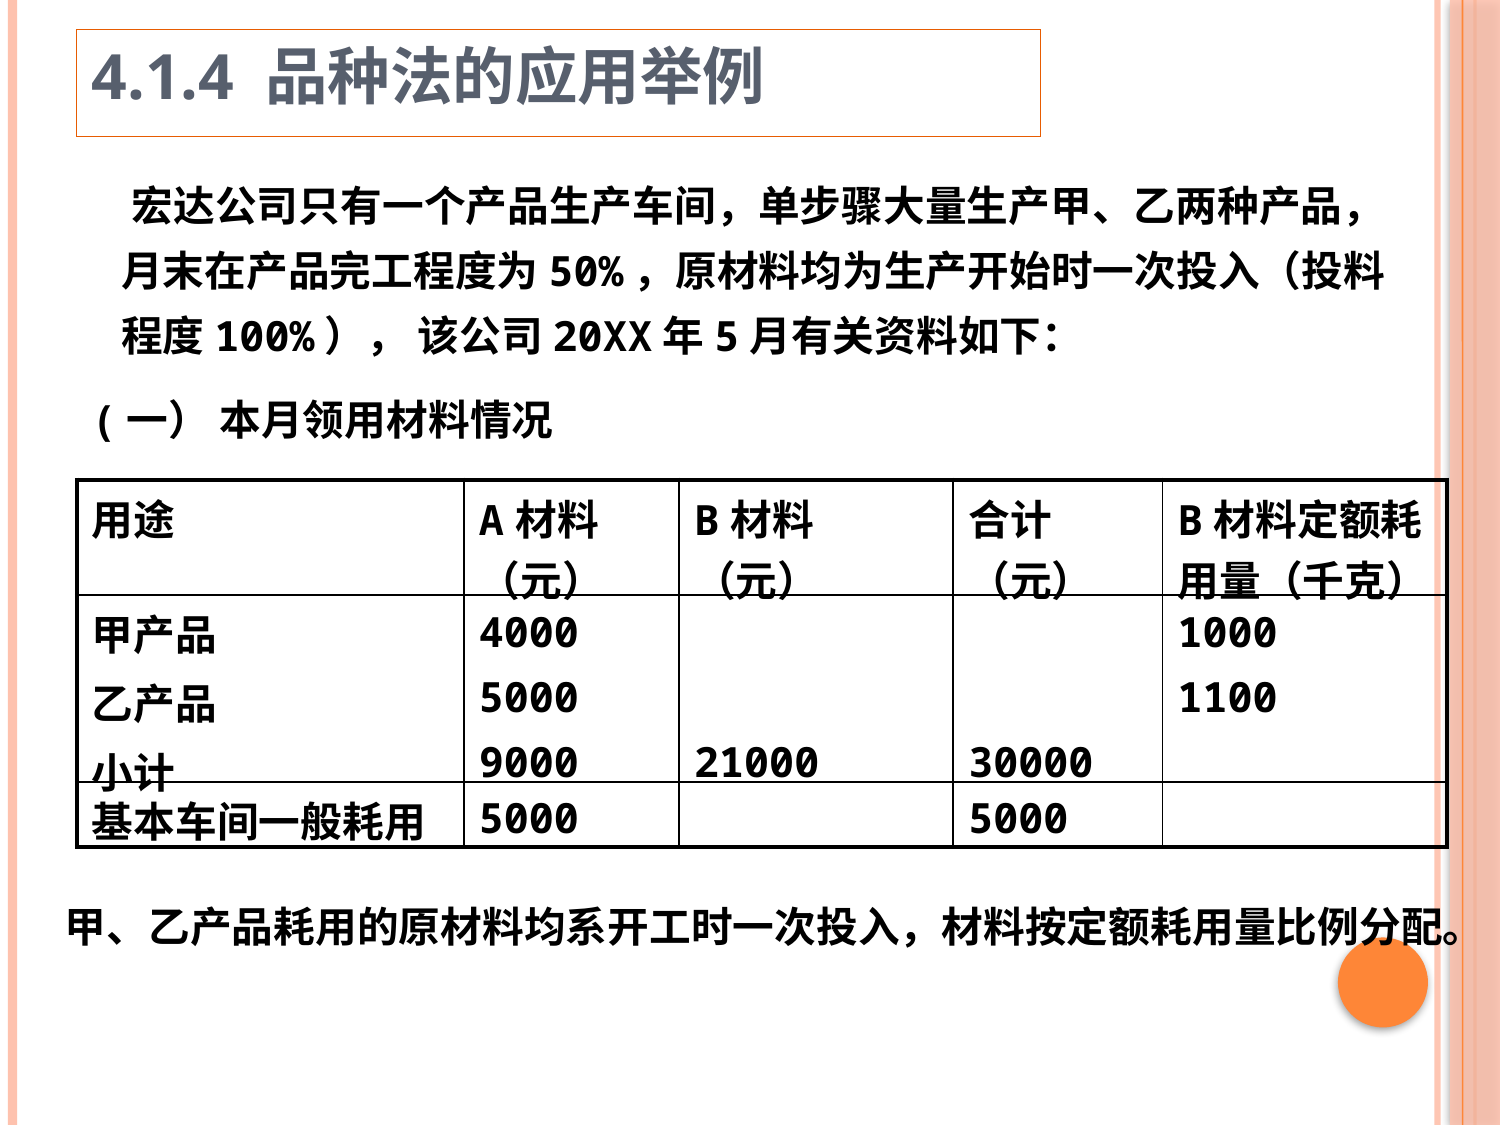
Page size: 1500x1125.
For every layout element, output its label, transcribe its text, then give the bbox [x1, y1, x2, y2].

table_cell 5000 [465, 783, 678, 845]
table_cell 基本车间一般耗用 [79, 783, 463, 845]
table_header 合计（元） [954, 482, 1162, 594]
table_header B材料（元） [680, 482, 952, 594]
table_header A材料（元） [465, 482, 678, 594]
table_cell [680, 783, 952, 845]
table_cell [1163, 783, 1445, 845]
table_cell 30000 [954, 596, 1162, 781]
table_cell 5000 [954, 783, 1162, 845]
table_cell 4000 5000 9000 [465, 596, 678, 781]
text_box 宏达公司只有一个产品生产车间，单步骤大量生产甲、乙两种产品，月末在产品完工程度为50%，原材料均为生产开始时一次投入（投料程度100%）， 该公司20XX年5月有关资料如下： [50, 157, 1409, 358]
table_header B材料定额耗用量（千克） [1163, 482, 1445, 594]
text_box (一） 本月领用材料情况 [76, 386, 1270, 452]
table_cell 1000 1100 [1163, 596, 1445, 781]
text_box 甲、乙产品耗用的原材料均系开工时一次投入，材料按定额耗用量比例分配。 [50, 893, 1500, 958]
text_box 4.1.4 品种法的应用举例 [76, 29, 1041, 137]
table_header 用途 [79, 482, 463, 594]
table_cell 甲产品 乙产品 小计 [79, 596, 463, 781]
table_cell 21000 [680, 596, 952, 781]
